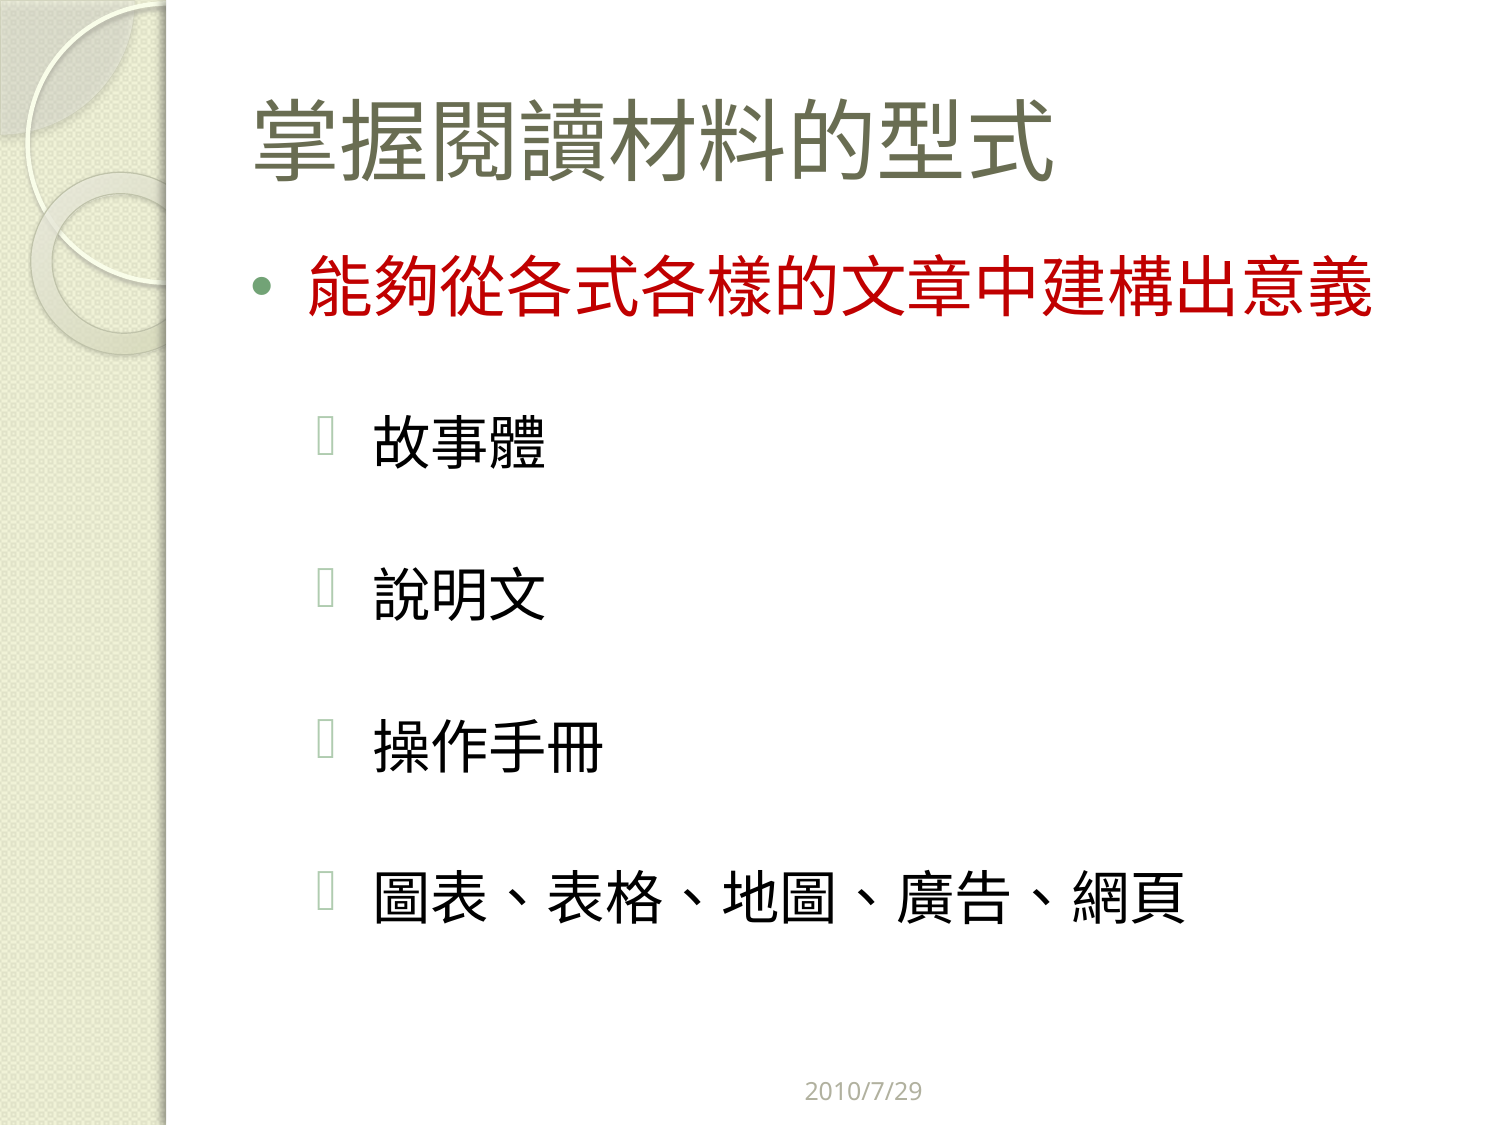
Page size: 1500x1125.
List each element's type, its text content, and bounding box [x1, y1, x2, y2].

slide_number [587, 1034, 938, 1113]
title 掌握閱讀材料的型式 [235, 45, 1466, 233]
list 能夠從各式各樣的文章中建構出意義 故事體 說明文 操作手冊 圖表、表格、地圖、廣告、網頁 [235, 237, 1466, 1025]
